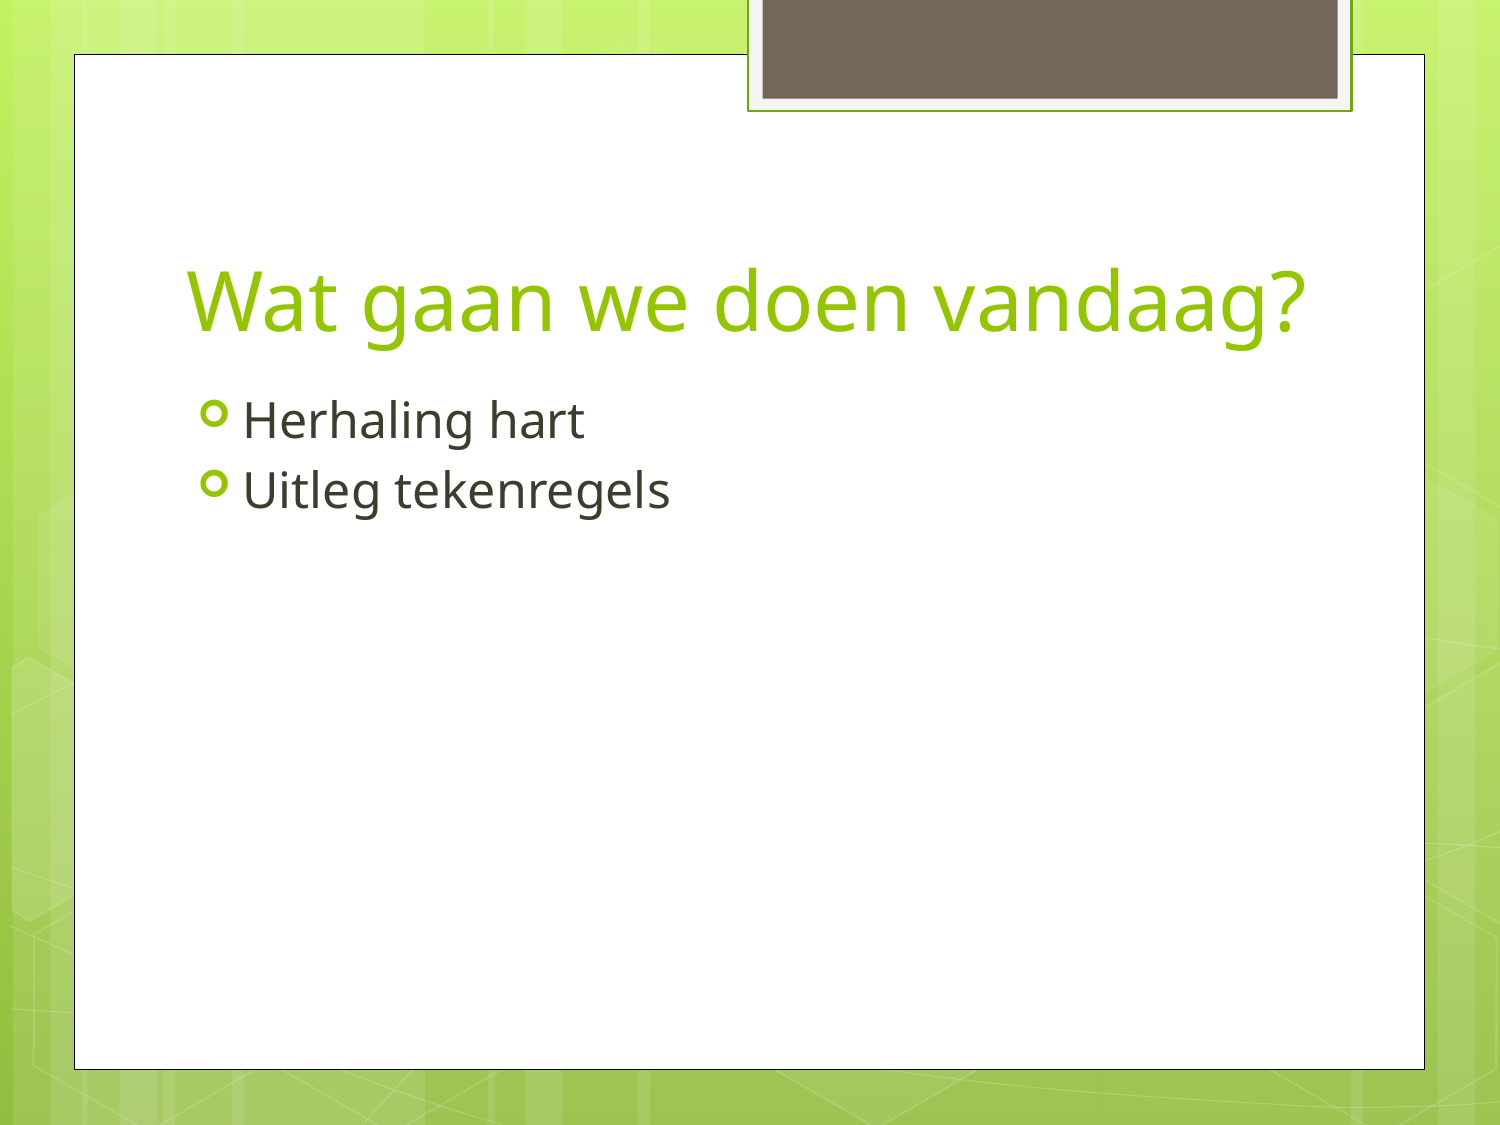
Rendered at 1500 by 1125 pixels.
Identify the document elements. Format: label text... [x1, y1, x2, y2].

title Wat gaan we doen vandaag? [171, 168, 1324, 357]
list Herhaling hart Uitleg tekenregels [171, 381, 1283, 957]
